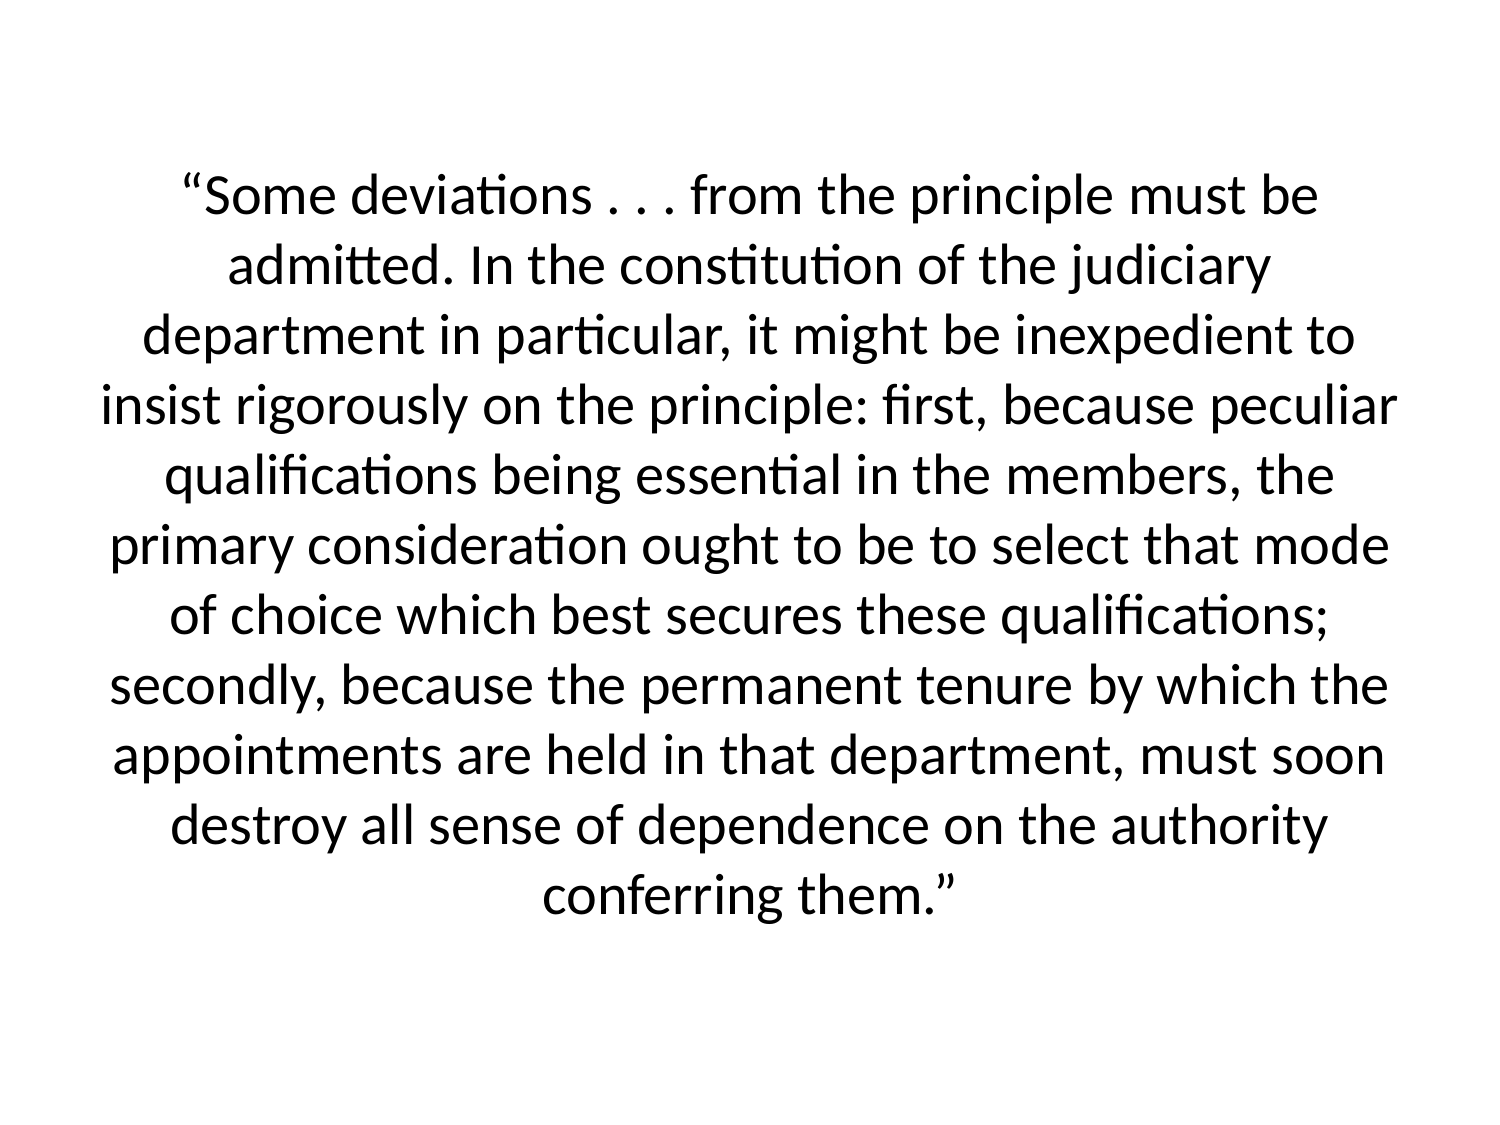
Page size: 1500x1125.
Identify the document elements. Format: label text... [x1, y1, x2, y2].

title “Some deviations . . . from the principle must be admitted. In the constitution of the judiciary department in particular, it might be inexpedient to insist rigorously on the principle: first, because peculiar qualifications being essential in the members, the primary consideration ought to be to select that mode of choice which best secures these qualifications; secondly, because the permanent tenure by which the appointments are held in that department, must soon destroy all sense of dependence on the authority conferring them.” [74, 44, 1426, 1038]
